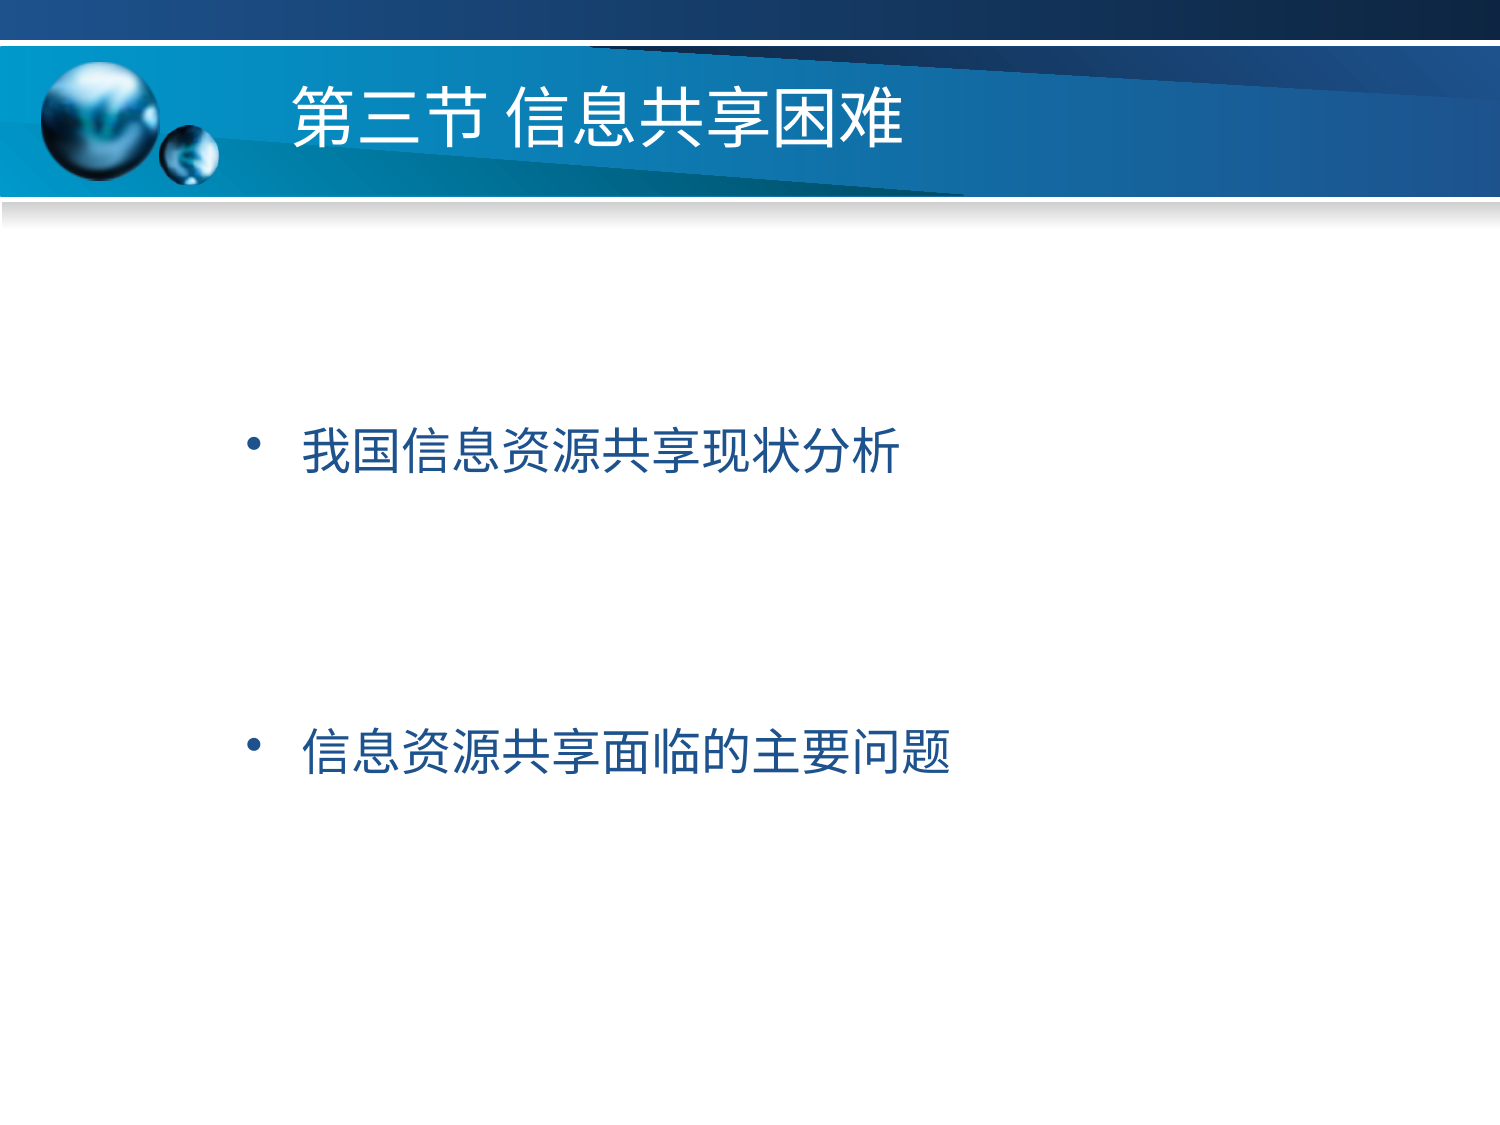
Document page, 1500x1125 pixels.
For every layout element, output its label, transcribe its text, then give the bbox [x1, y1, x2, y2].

picture [42, 63, 159, 180]
picture [160, 126, 218, 184]
text_box 信息资源共享面临的主要问题 [230, 712, 1270, 788]
text_box 我国信息资源共享现状分析 [230, 412, 1270, 488]
title 第三节 信息共享困难 [274, 44, 1363, 188]
